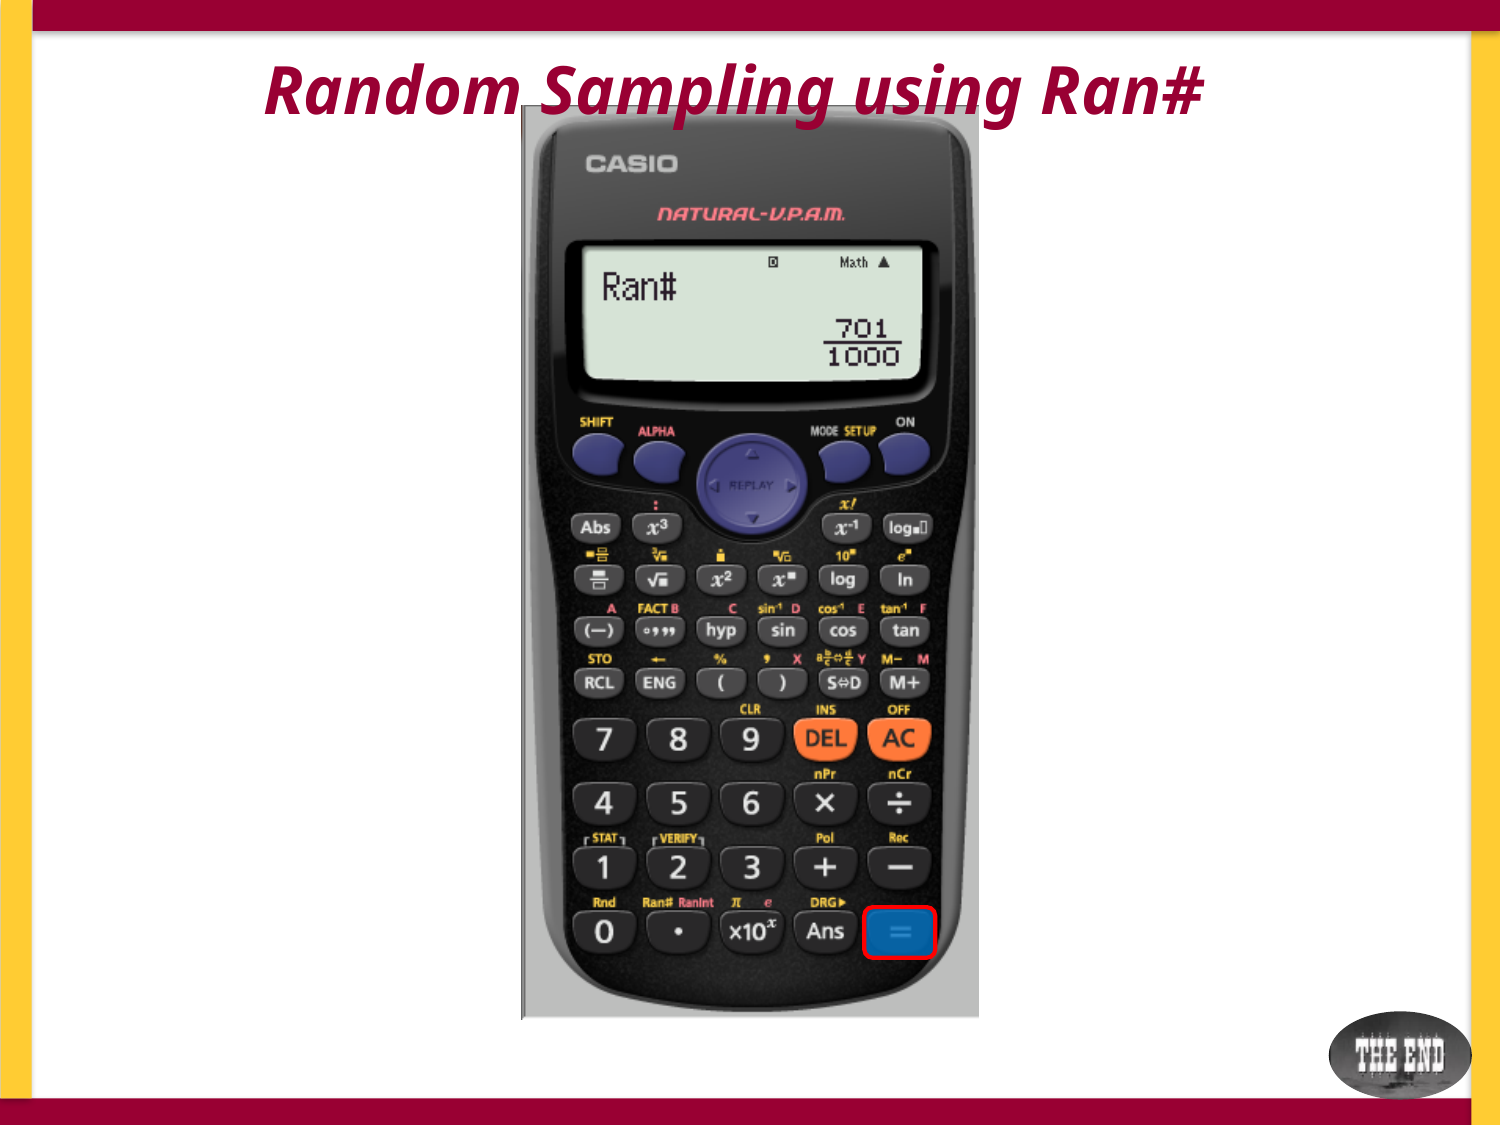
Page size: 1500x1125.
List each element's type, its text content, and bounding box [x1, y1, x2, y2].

picture [521, 105, 979, 1020]
picture [1328, 1011, 1472, 1100]
text_box Random Sampling using Ran# [51, 40, 1418, 136]
